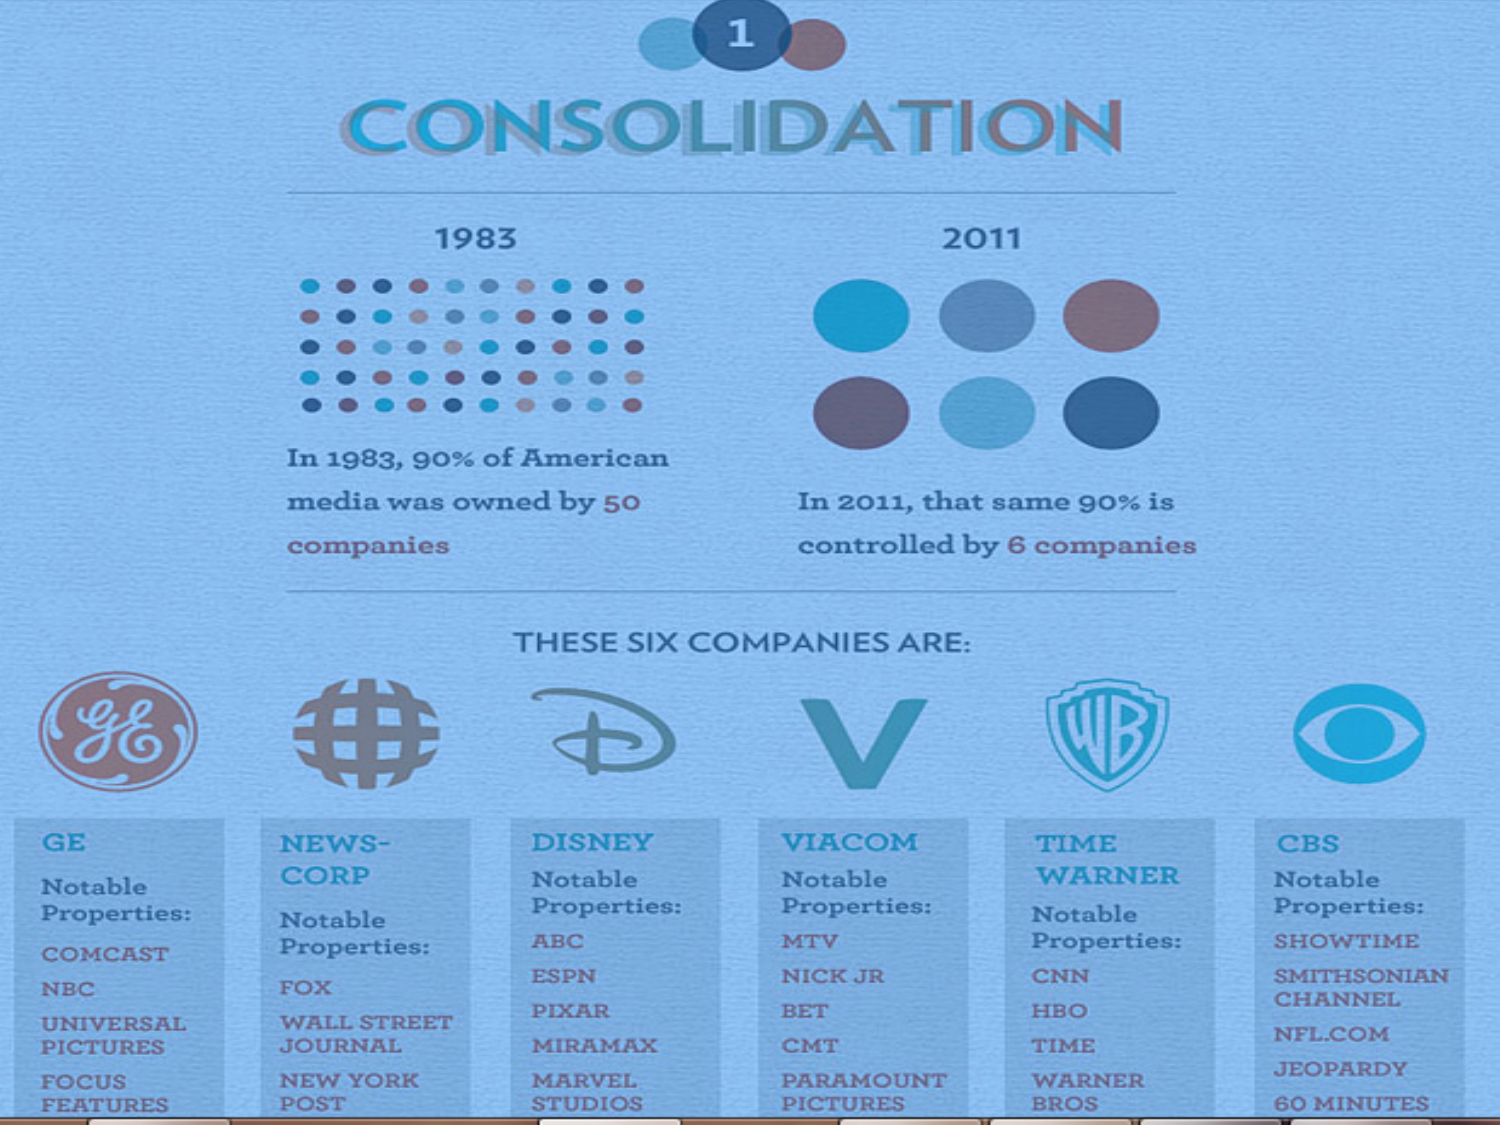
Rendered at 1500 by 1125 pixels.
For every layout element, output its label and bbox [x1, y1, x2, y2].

list [0, 0, 1500, 1125]
